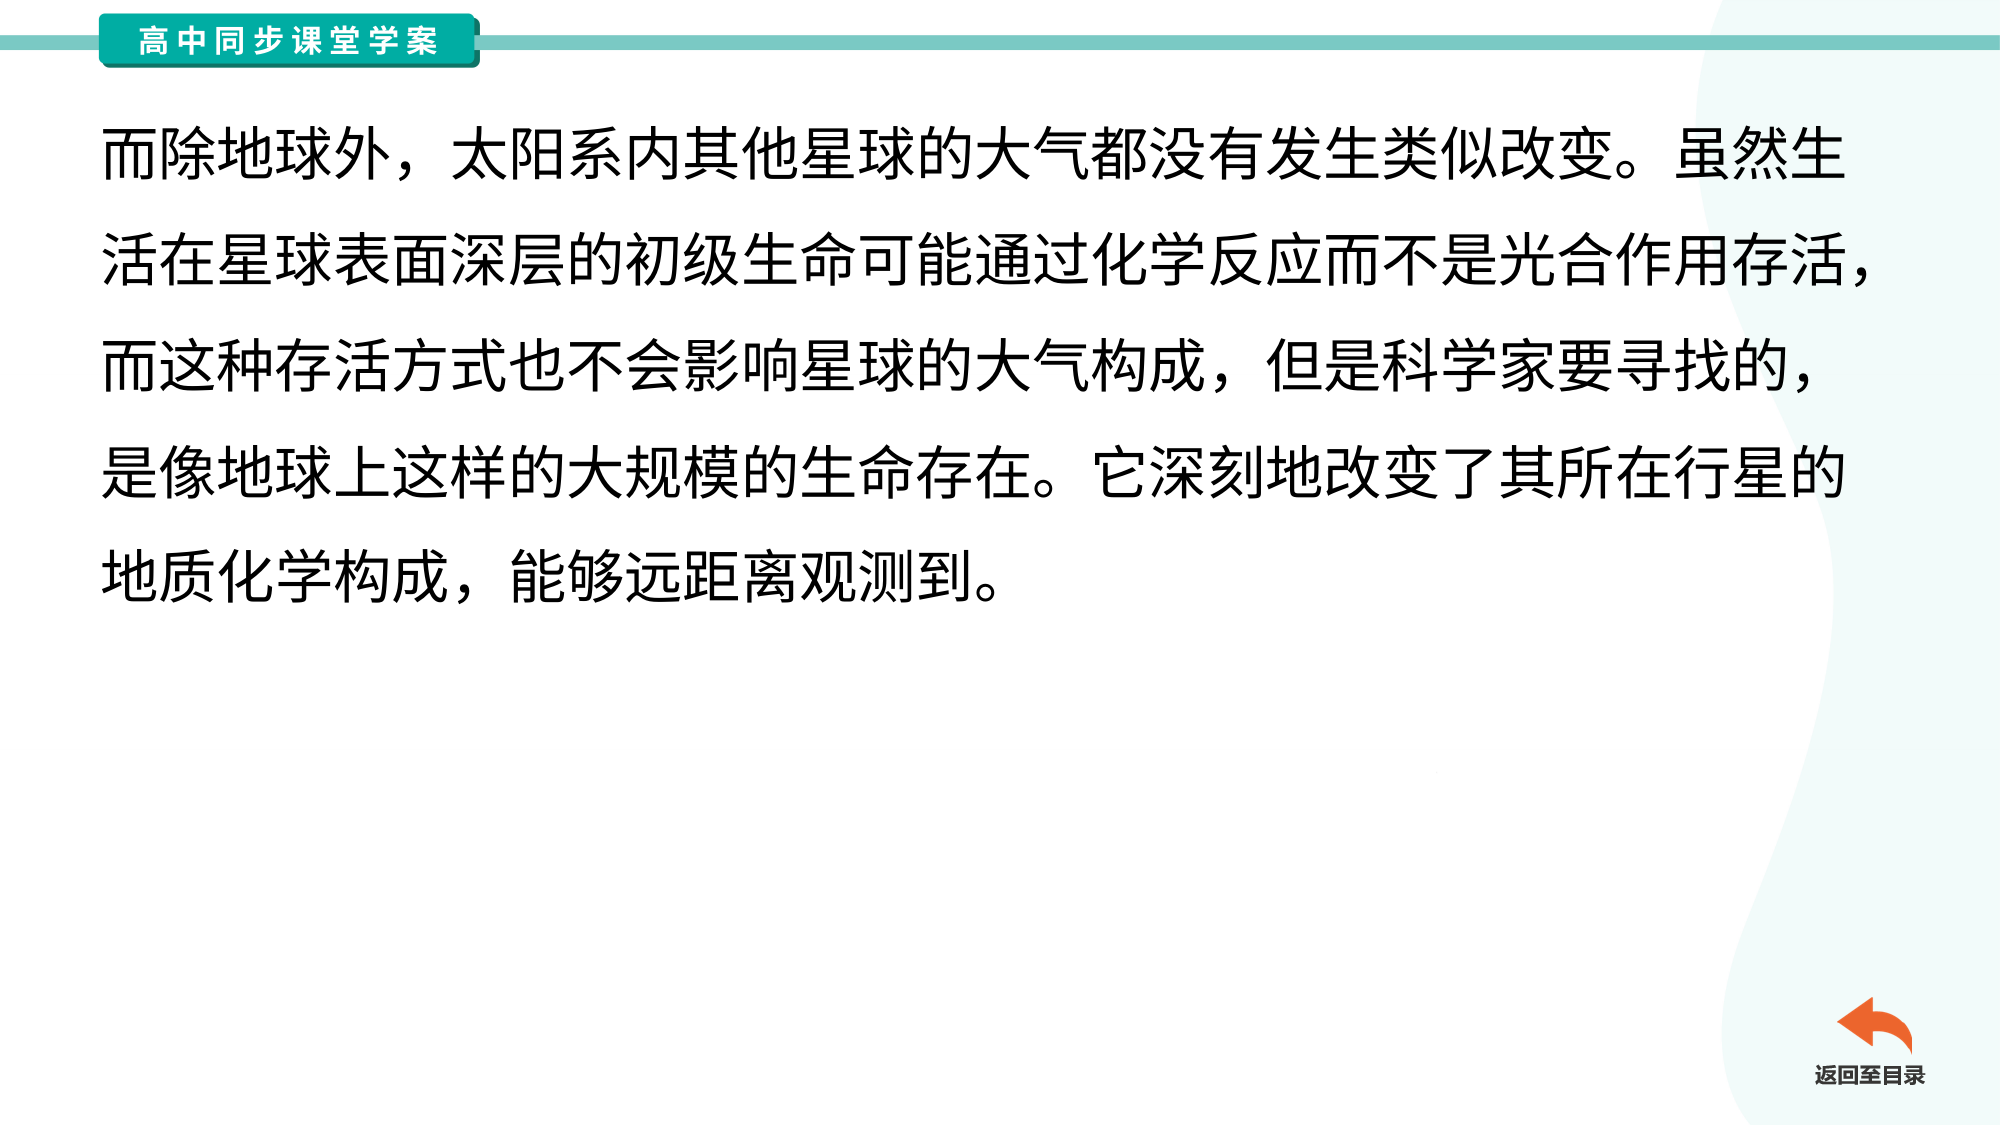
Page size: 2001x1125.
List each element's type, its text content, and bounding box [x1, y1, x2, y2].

picture [0, 0, 2000, 1125]
text_box 而除地球外，太阳系内其他星球的大气都没有发生类似改变。虽然生 活在星球表面深层的初级生命可能通过化学反应而不是光合作用存活， 而这种存活方式也不会影响星球的大气构成，但是科学家要寻找的， 是像地球上这样的大规模的生命存在。它深刻地改变了其所在行星的 地质化学构成，能够远距离观测到。#1.3.1 [100, 76, 1899, 598]
